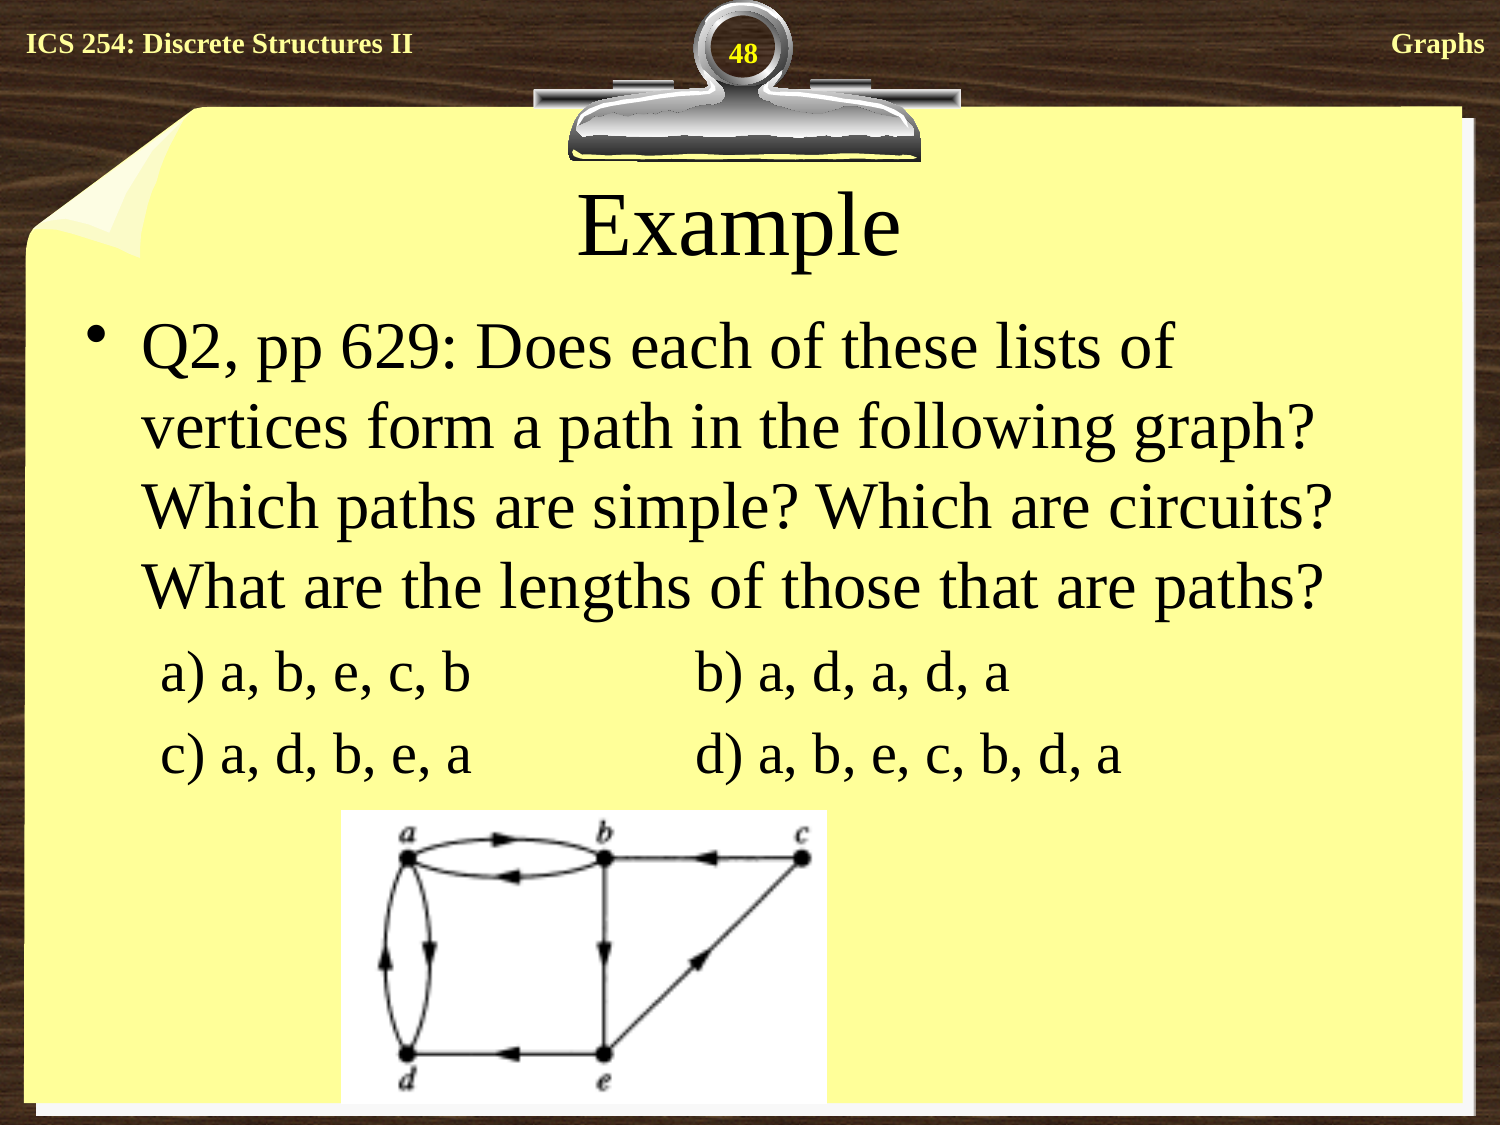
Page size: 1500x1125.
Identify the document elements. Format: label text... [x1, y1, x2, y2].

slide_number 48 [394, 18, 774, 84]
title Example [77, 125, 1403, 294]
list Q2, pp 629: Does each of these lists of vertices form a path in the following graph? Which paths are simple? Which are circuits? What are the lengths of those that are paths? a) a, b, e, c, b b) a, d, a, d, a c) a, d, b, e, a d) a, b, e, c, b, d, a [70, 294, 1410, 951]
picture [0, 0, 1500, 1125]
picture [341, 810, 827, 1105]
picture [673, 84, 708, 89]
